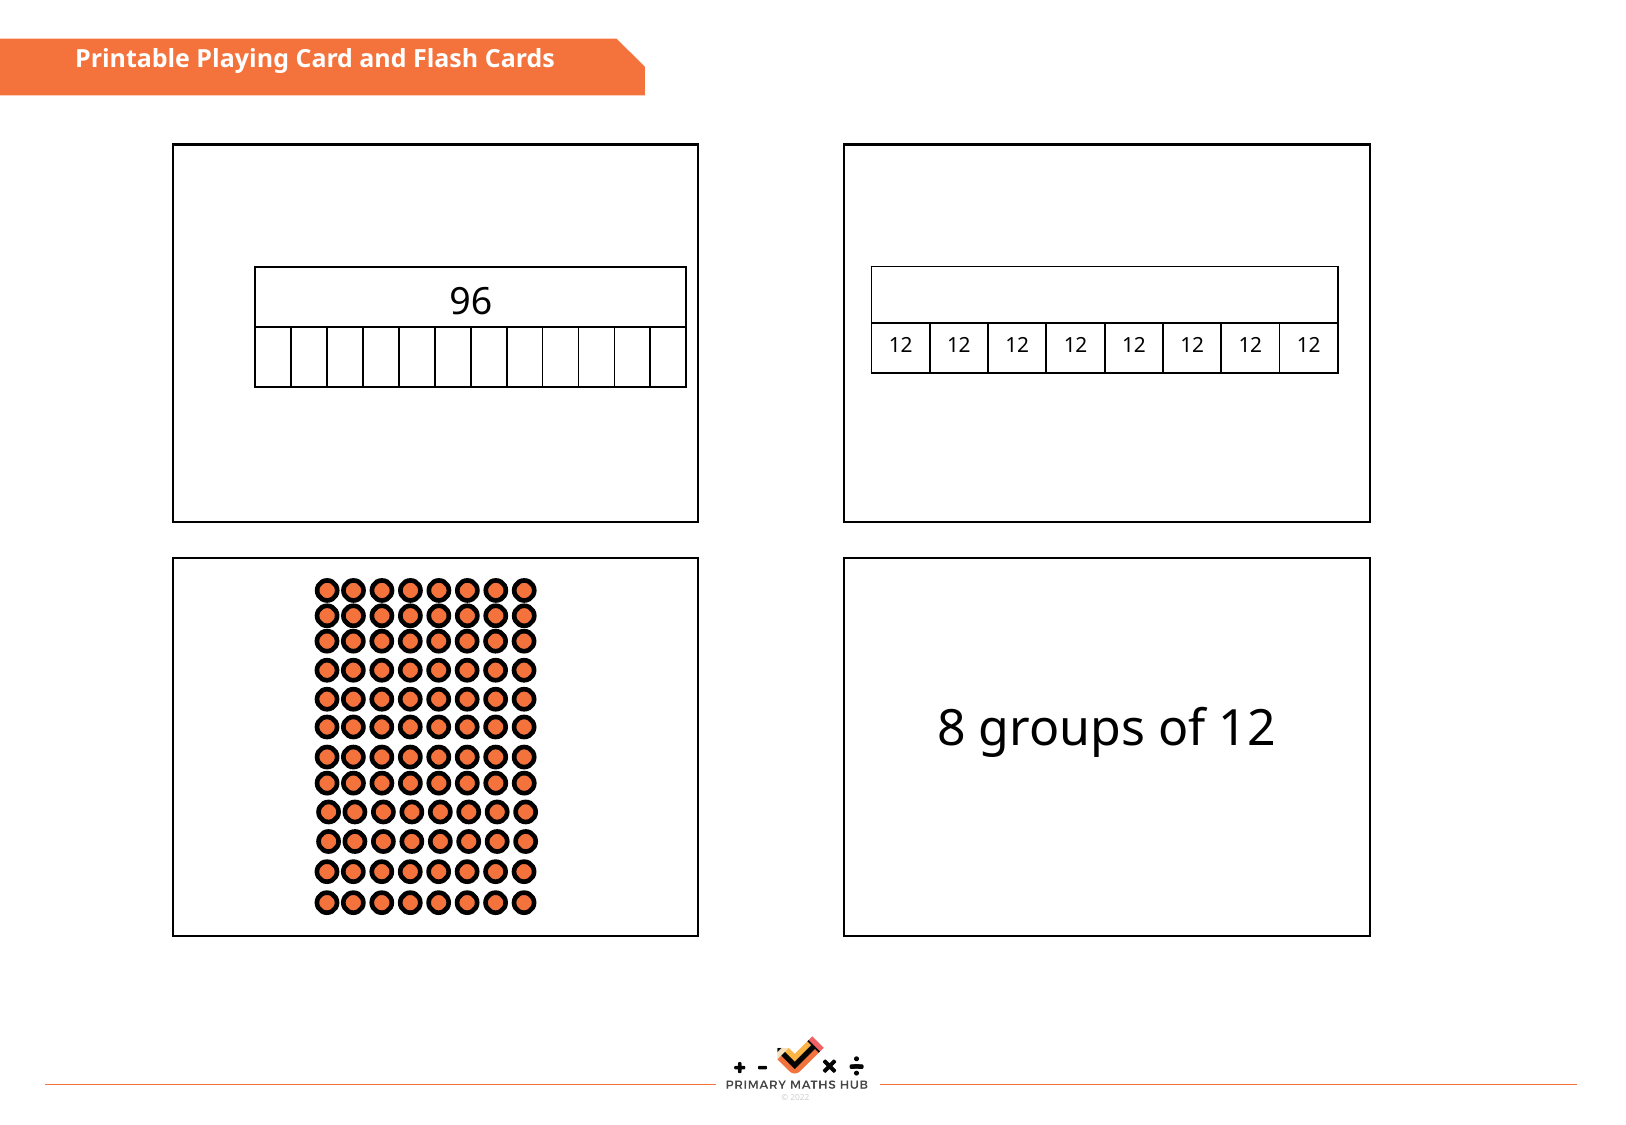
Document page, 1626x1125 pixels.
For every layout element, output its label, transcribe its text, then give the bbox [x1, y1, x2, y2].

text_box [342, 891, 365, 914]
text_box [427, 746, 450, 769]
text_box [343, 800, 367, 824]
text_box [370, 630, 393, 653]
text_box [486, 830, 509, 853]
text_box [457, 830, 480, 853]
table_cell 12 [872, 324, 929, 372]
text_box [399, 772, 422, 795]
text_box [427, 860, 450, 883]
text_box [514, 830, 537, 853]
text_box [456, 715, 479, 739]
text_box [456, 746, 479, 769]
text_box [400, 800, 423, 824]
text_box [513, 579, 536, 602]
text_box [342, 604, 365, 627]
text_box [427, 772, 450, 795]
text_box [315, 688, 339, 711]
picture [722, 1034, 872, 1094]
text_box [399, 746, 422, 769]
table_cell [364, 328, 398, 386]
table_cell [472, 328, 506, 386]
text_box [427, 891, 450, 914]
table_cell 12 [1047, 324, 1104, 372]
text_box [484, 772, 507, 795]
text_box Printable Playing Card and Flash Cards [0, 37, 646, 97]
table_cell 12 [1164, 324, 1220, 372]
text_box [316, 579, 339, 602]
text_box 8 groups of 12 [844, 688, 1370, 763]
text_box [484, 891, 507, 914]
text_box [317, 830, 340, 853]
text_box [456, 659, 479, 682]
text_box [342, 715, 365, 739]
text_box [342, 746, 365, 769]
text_box [316, 604, 339, 627]
text_box [456, 860, 479, 883]
text_box [370, 891, 393, 914]
text_box [400, 830, 423, 853]
table_cell [400, 328, 434, 386]
text_box [484, 659, 507, 682]
text_box [315, 860, 339, 883]
text_box [456, 579, 479, 602]
text_box [512, 891, 536, 914]
text_box [513, 772, 536, 795]
table_cell 12 [1106, 324, 1162, 372]
text_box [456, 772, 479, 795]
text_box [399, 688, 422, 711]
text_box [370, 579, 394, 602]
table_cell 12 [989, 324, 1045, 372]
text_box [399, 659, 422, 682]
text_box [456, 630, 479, 653]
text_box [372, 830, 395, 853]
text_box [342, 659, 365, 682]
text_box [370, 860, 393, 883]
text_box [370, 604, 393, 627]
table_cell 12 [1222, 324, 1279, 372]
text_box [427, 659, 450, 682]
text_box [342, 772, 365, 795]
text_box [427, 715, 450, 739]
text_box [172, 143, 699, 523]
table_cell 12 [931, 324, 987, 372]
text_box [317, 800, 340, 824]
text_box [315, 891, 339, 914]
table_header 96 [256, 268, 685, 326]
text_box [172, 557, 699, 937]
text_box [484, 688, 507, 711]
table_cell [543, 328, 578, 386]
table_cell [579, 328, 614, 386]
text_box [843, 143, 1371, 523]
text_box [370, 688, 393, 711]
text_box [456, 604, 479, 627]
text_box [843, 557, 1371, 937]
text_box [513, 688, 536, 711]
text_box [484, 746, 507, 769]
text_box [512, 630, 536, 653]
text_box [316, 746, 339, 769]
text_box [456, 891, 479, 914]
text_box [372, 800, 395, 824]
text_box [484, 579, 507, 602]
text_box [427, 630, 450, 653]
text_box [513, 715, 536, 739]
text_box [342, 630, 365, 653]
text_box [486, 800, 509, 824]
text_box [399, 579, 422, 602]
table_cell [436, 328, 470, 386]
text_box [456, 688, 479, 711]
table_cell [615, 328, 649, 386]
text_box [342, 860, 365, 883]
text_box [399, 604, 422, 627]
text_box [514, 800, 537, 824]
text_box [457, 800, 480, 824]
text_box [316, 772, 339, 795]
text_box [513, 746, 536, 769]
table_cell [328, 328, 362, 386]
text_box [370, 772, 393, 795]
text_box [427, 579, 450, 602]
text_box [484, 604, 507, 627]
table_cell [651, 328, 685, 386]
text_box [429, 830, 452, 853]
text_box [370, 659, 393, 682]
text_box [484, 715, 507, 739]
text_box [315, 630, 339, 653]
text_box [399, 860, 422, 883]
text_box [484, 630, 507, 653]
text_box [342, 688, 365, 711]
text_box [512, 659, 536, 682]
text_box © 2022 [720, 1084, 870, 1110]
table_header [872, 267, 1337, 322]
text_box [315, 715, 339, 739]
table_cell [292, 328, 326, 386]
text_box [429, 800, 452, 824]
text_box [484, 860, 507, 883]
text_box [342, 579, 365, 602]
text_box [513, 604, 536, 627]
text_box [343, 830, 367, 853]
text_box [512, 860, 536, 883]
text_box [427, 688, 450, 711]
text_box [315, 659, 339, 682]
text_box [370, 715, 393, 739]
text_box [399, 715, 422, 739]
table_cell [256, 328, 290, 386]
table_cell [508, 328, 542, 386]
text_box [399, 630, 422, 653]
text_box [370, 746, 393, 769]
text_box [427, 604, 450, 627]
table_cell 12 [1280, 324, 1337, 372]
text_box [399, 891, 422, 914]
